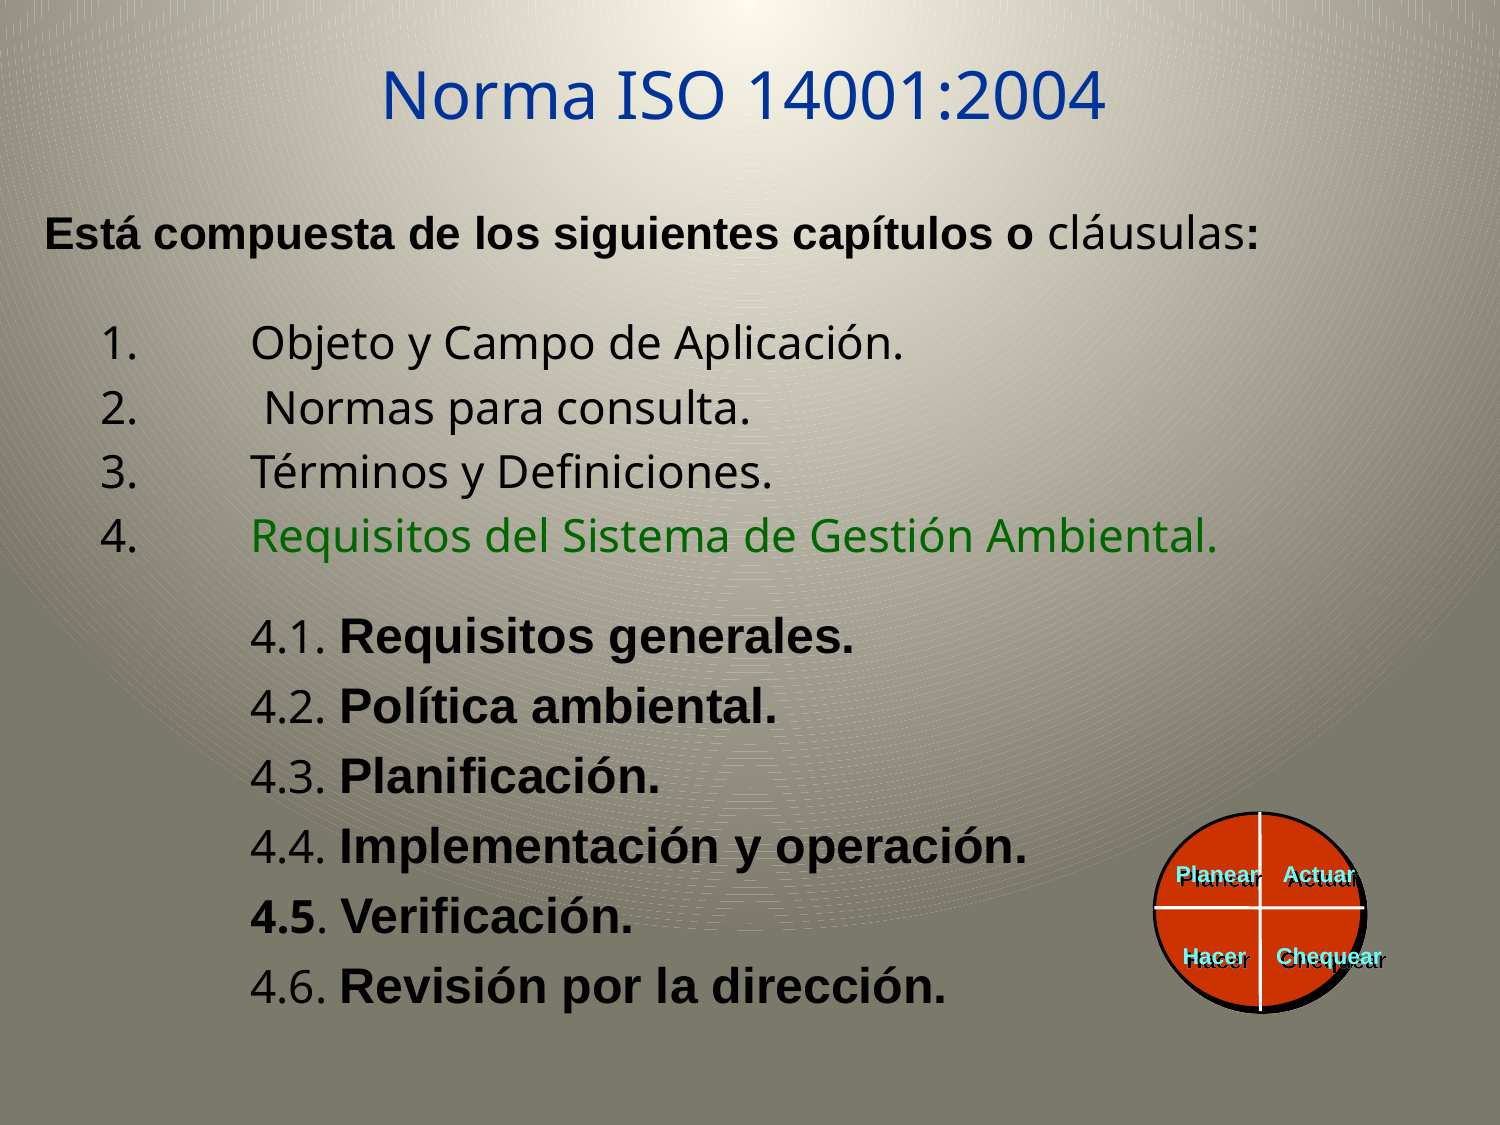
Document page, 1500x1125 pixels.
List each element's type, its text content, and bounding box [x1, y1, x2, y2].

title Norma ISO 14001:2004 [29, 30, 1460, 156]
text_box Está compuesta de los siguientes capítulos o cláusulas: 1. Objeto y Campo de Aplicación. 2. Normas para consulta. 3. Términos y Definiciones. 4. Requisitos del Sistema de Gestión Ambiental. 4.1. Requisitos generales. 4.2. Política ambiental. 4.3. Planificación. 4.4. Implementación y operación. 4.5. Verificación. 4.6. Revisión por la dirección. [29, 196, 1459, 1059]
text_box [1080, 798, 1435, 1012]
